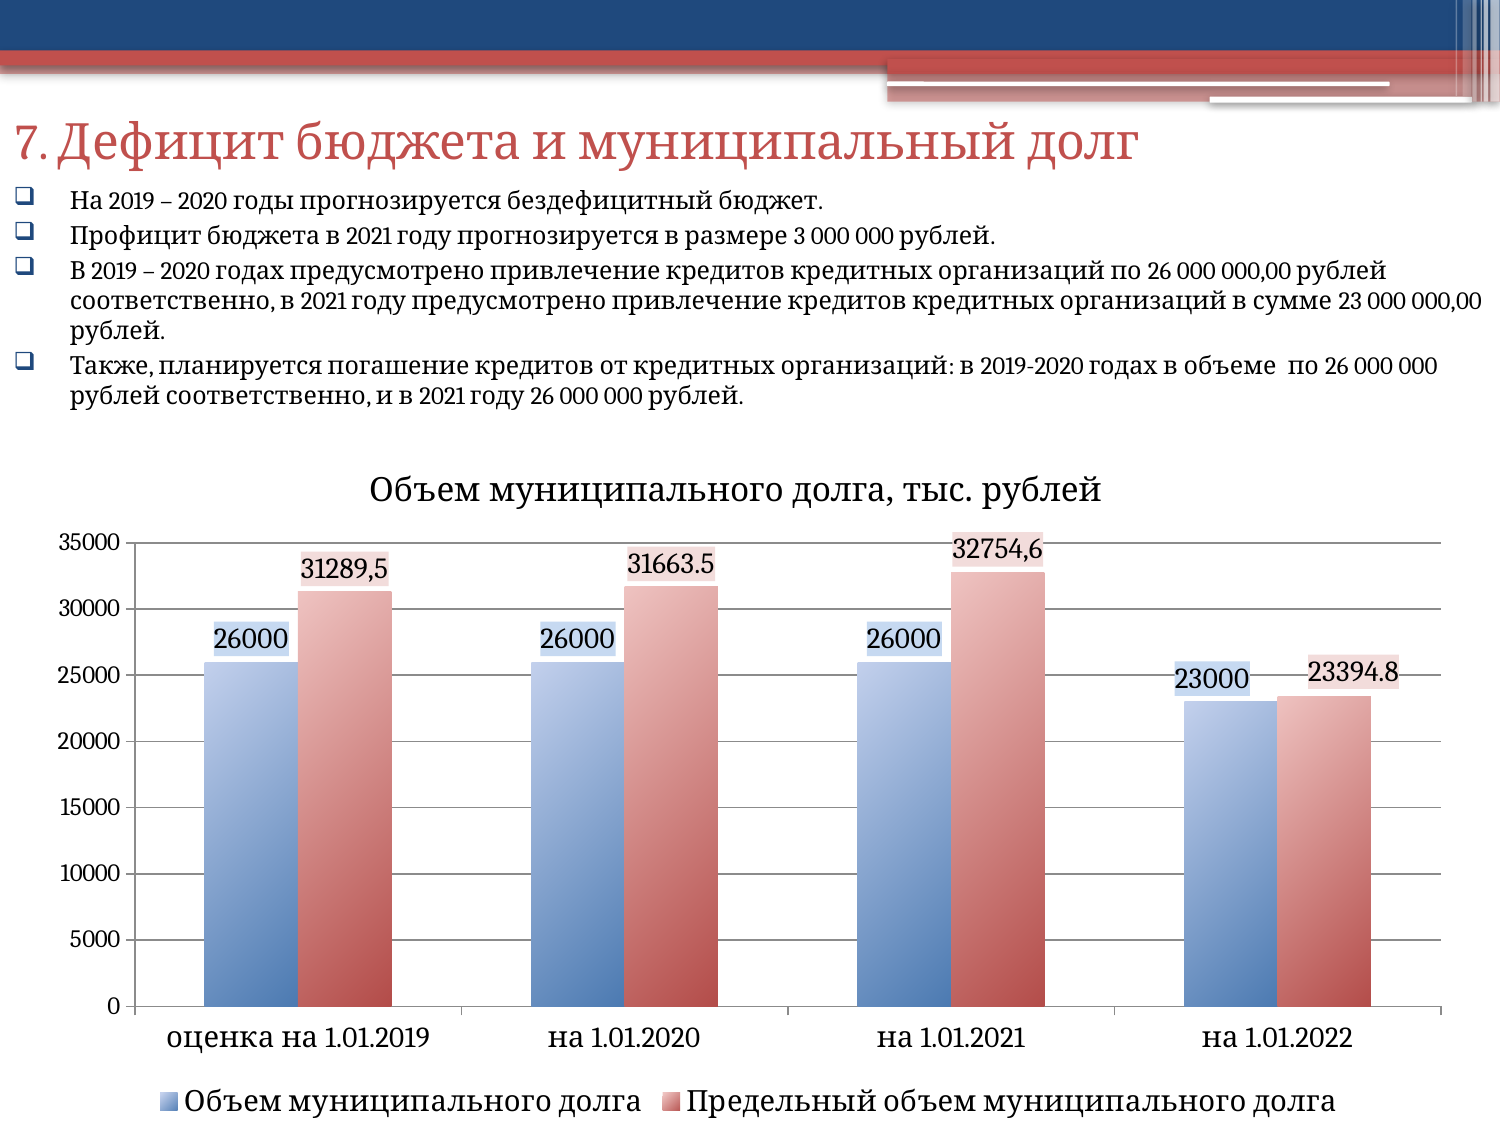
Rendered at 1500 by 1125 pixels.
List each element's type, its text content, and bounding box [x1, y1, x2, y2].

chart [28, 516, 1470, 1125]
text_box 7. Дефицит бюджета и муниципальный долг [0, 101, 1500, 177]
text_box Объем муниципального долга, тыс. рублей [354, 460, 1146, 513]
text_box На 2019 – 2020 годы прогнозируется бездефицитный бюджет. Профицит бюджета в 2021 году прогнозируется в размере 3 000 000 рублей. В 2019 – 2020 годах предусмотрено привлечение кредитов кредитных организаций по 26 000 000,00 рублей соответственно, в 2021 году предусмотрено привлечение кредитов кредитных организаций в сумме 23 000 000,00 рублей. Также, планируется погашение кредитов от кредитных организаций: в 2019-2020 годах в объеме по 26 000 000 рублей соответственно, и в 2021 году 26 000 000 рублей. [0, 177, 1500, 461]
